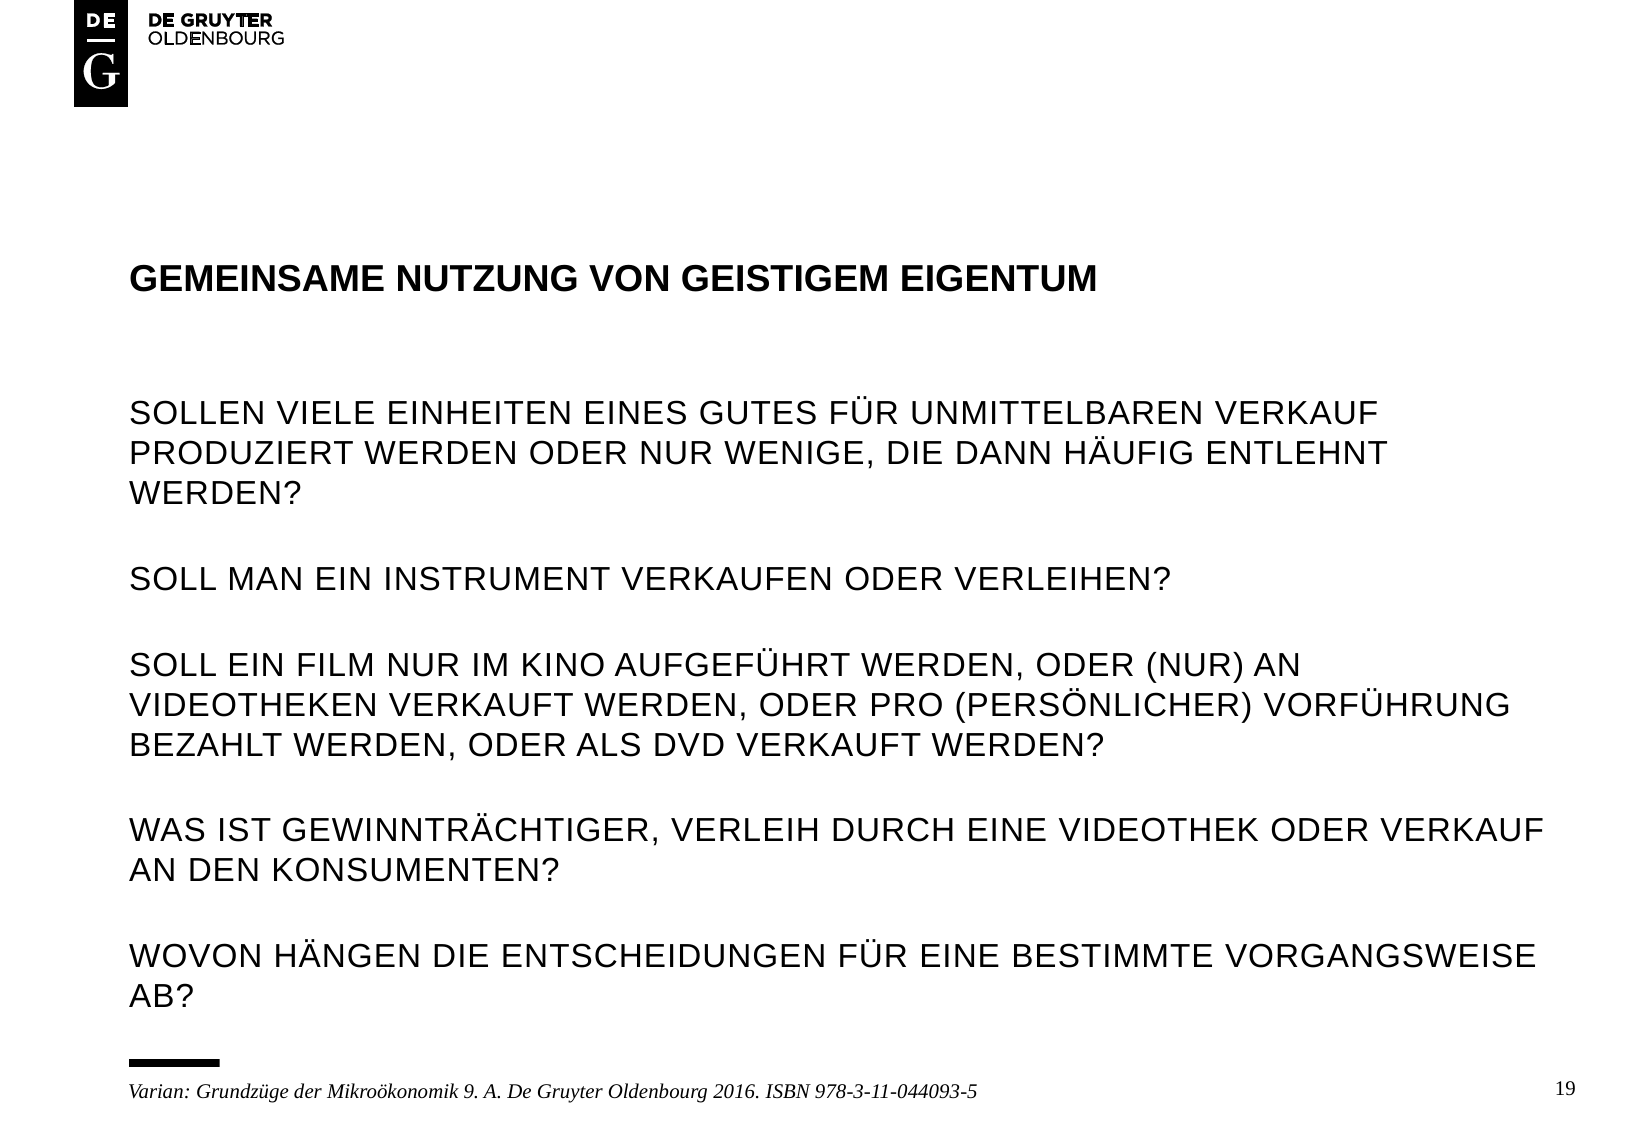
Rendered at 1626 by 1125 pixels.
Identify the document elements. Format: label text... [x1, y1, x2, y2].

title Gemeinsame nutzung von geistigem eigentum [129, 254, 1556, 307]
list Sollen viele einheiten eines gutes für unmittelbaren verkauf produziert werden oder nur wenige, die dann häufig entlehnt werden? Soll man ein instrument verkaufen oder verleihen? Soll ein film nur im kino aufgeführt werden, oder (nur) an videotheken verkauft werden, oder pro (persönlicher) vorführung bezahlt werden, oder als DVD verkauft werden? Was ist gewinnträchtiger, verleih durch eine Videothek oder verkauf an den konsumenten? Wovon hängen die entscheidungen für eine bestimmte vorgangsweise ab? [129, 356, 1556, 1018]
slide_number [128, 1077, 1539, 1108]
slide_number 19 [1554, 1074, 1614, 1104]
